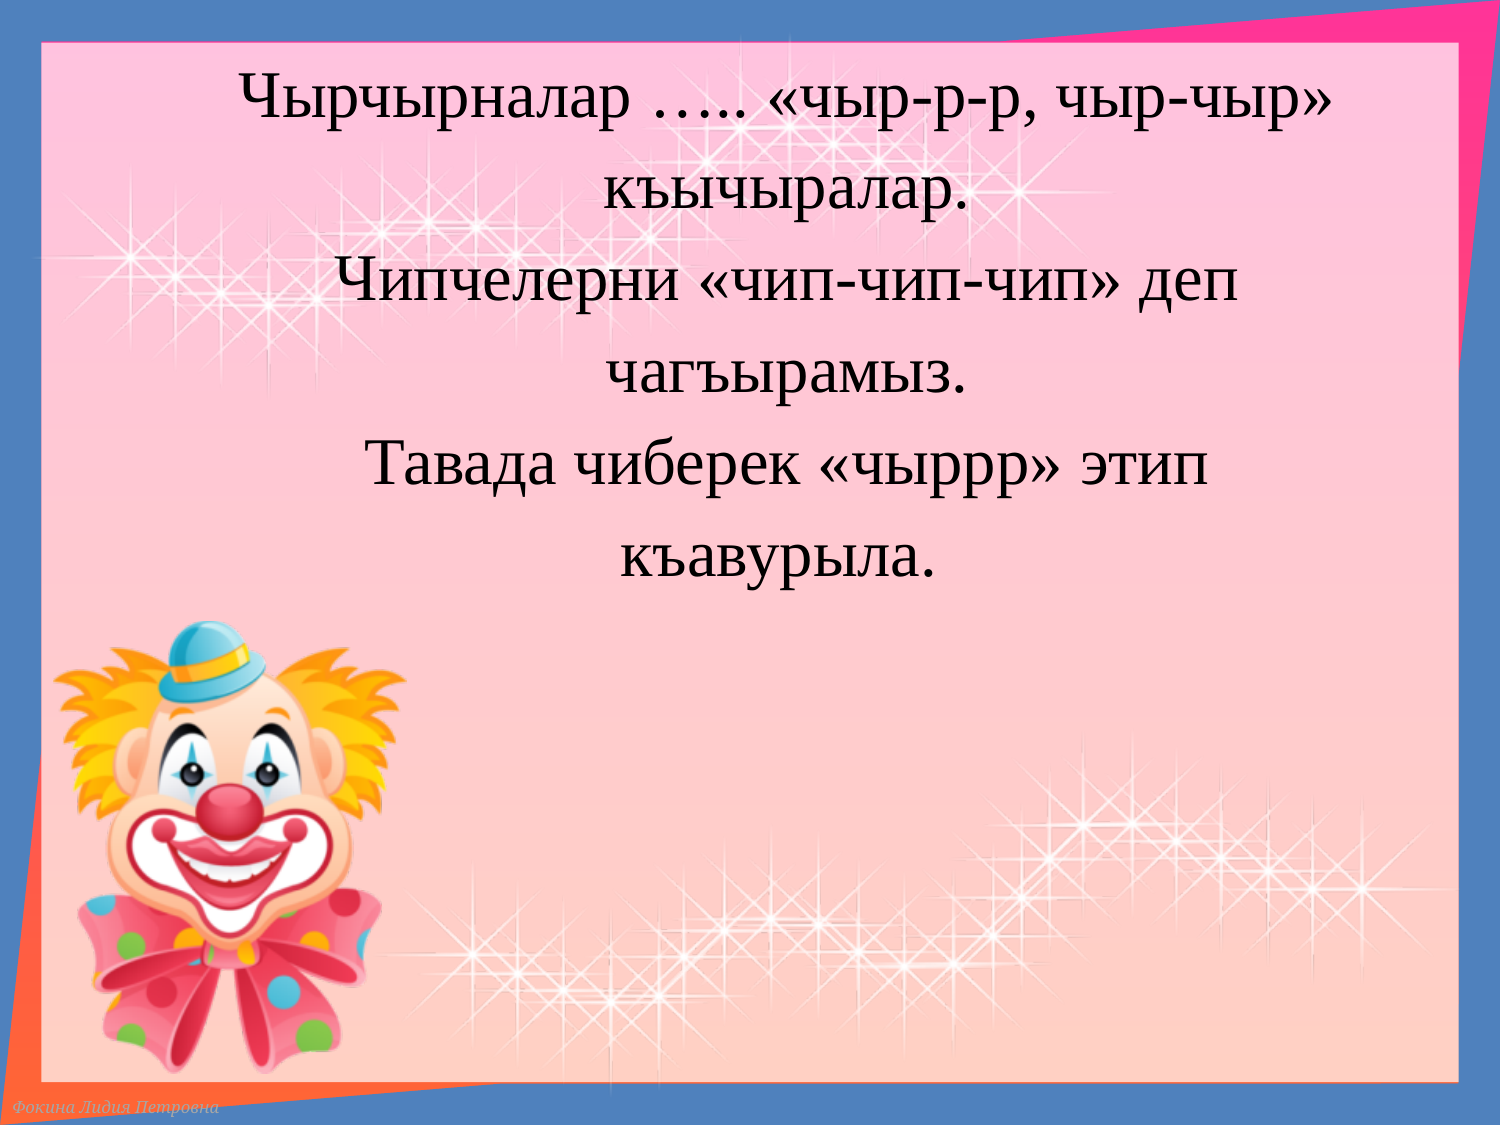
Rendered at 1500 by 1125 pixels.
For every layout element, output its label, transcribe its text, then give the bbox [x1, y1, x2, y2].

picture [53, 621, 1459, 1097]
picture [31, 31, 112, 400]
title Чырчырналар ….. «чыр-р-р, чыр-чыр» къычыралар. Чипчелерни «чип-чип-чип» деп чагъырамыз. Тавада чиберек «чыррр» этип къавурыла. [112, 30, 1388, 716]
